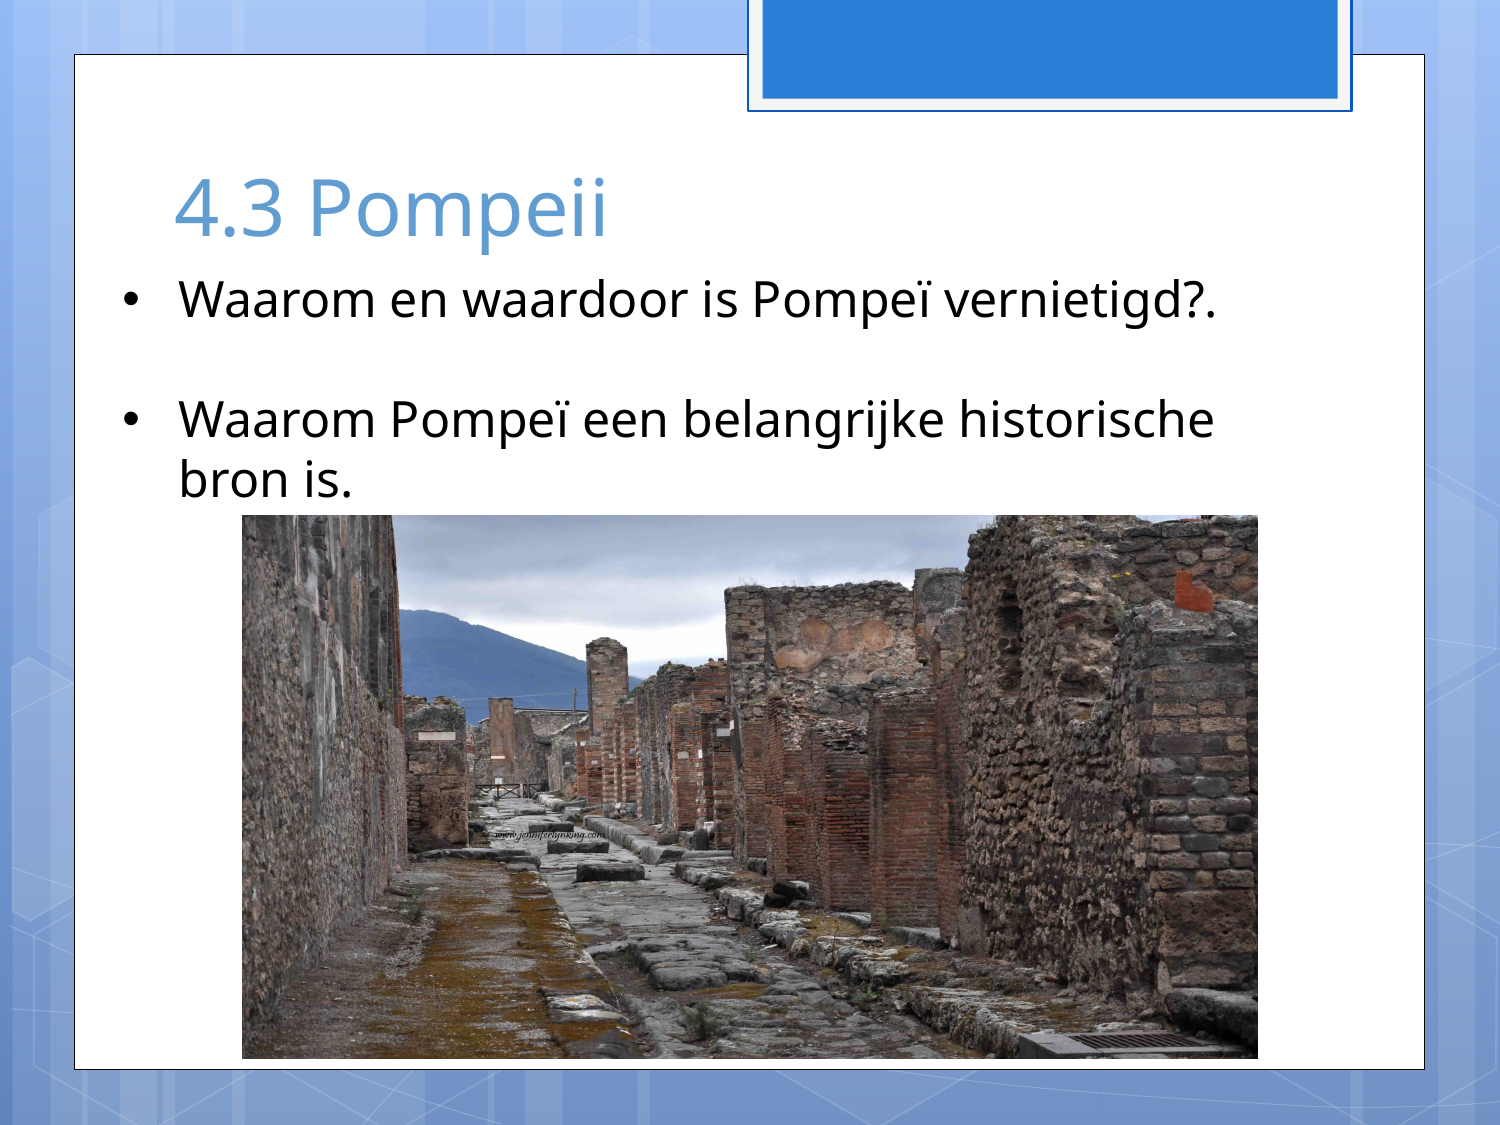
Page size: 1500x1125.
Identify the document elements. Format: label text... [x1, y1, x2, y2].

picture [241, 514, 1259, 1059]
title 4.3 Pompeii [159, 149, 1312, 260]
text_box Waarom en waardoor is Pompeï vernietigd?. Waarom Pompeï een belangrijke historische bron is. [107, 260, 1289, 561]
